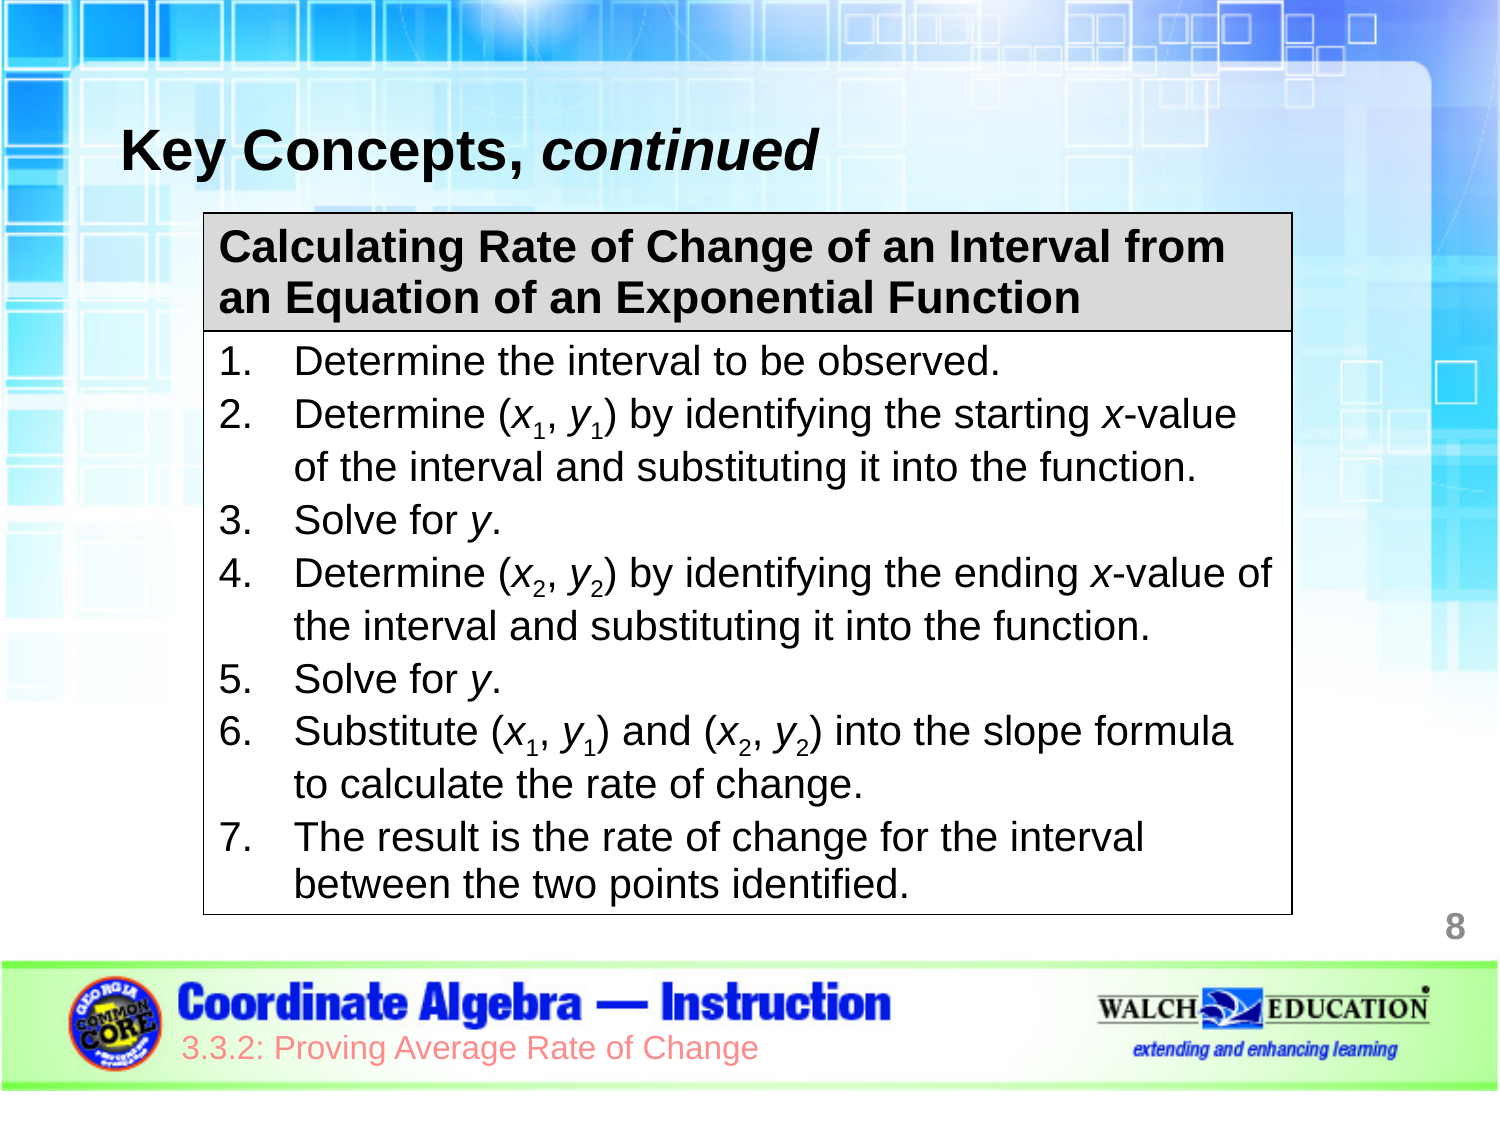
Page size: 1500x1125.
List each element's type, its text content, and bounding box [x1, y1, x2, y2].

table_cell Determine the interval to be observed. Determine (x1, y1) by identifying the starting x-value of the interval and substituting it into the function. Solve for y. Determine (x2, y2) by identifying the ending x-value of the interval and substituting it into the function. Solve for y. Substitute (x1, y1) and (x2, y2) into the slope formula to calculate the rate of change. The result is the rate of change for the interval between the two points identified. [204, 332, 1291, 914]
picture [1, 0, 1500, 1091]
slide_number 8 [1361, 901, 1481, 949]
table_header Calculating Rate of Change of an Interval from an Equation of an Exponential Function [204, 214, 1291, 330]
footer 3.3.2: Proving Average Rate of Change [166, 1024, 1080, 1069]
subtitle Key Concepts, continued [105, 105, 1429, 925]
